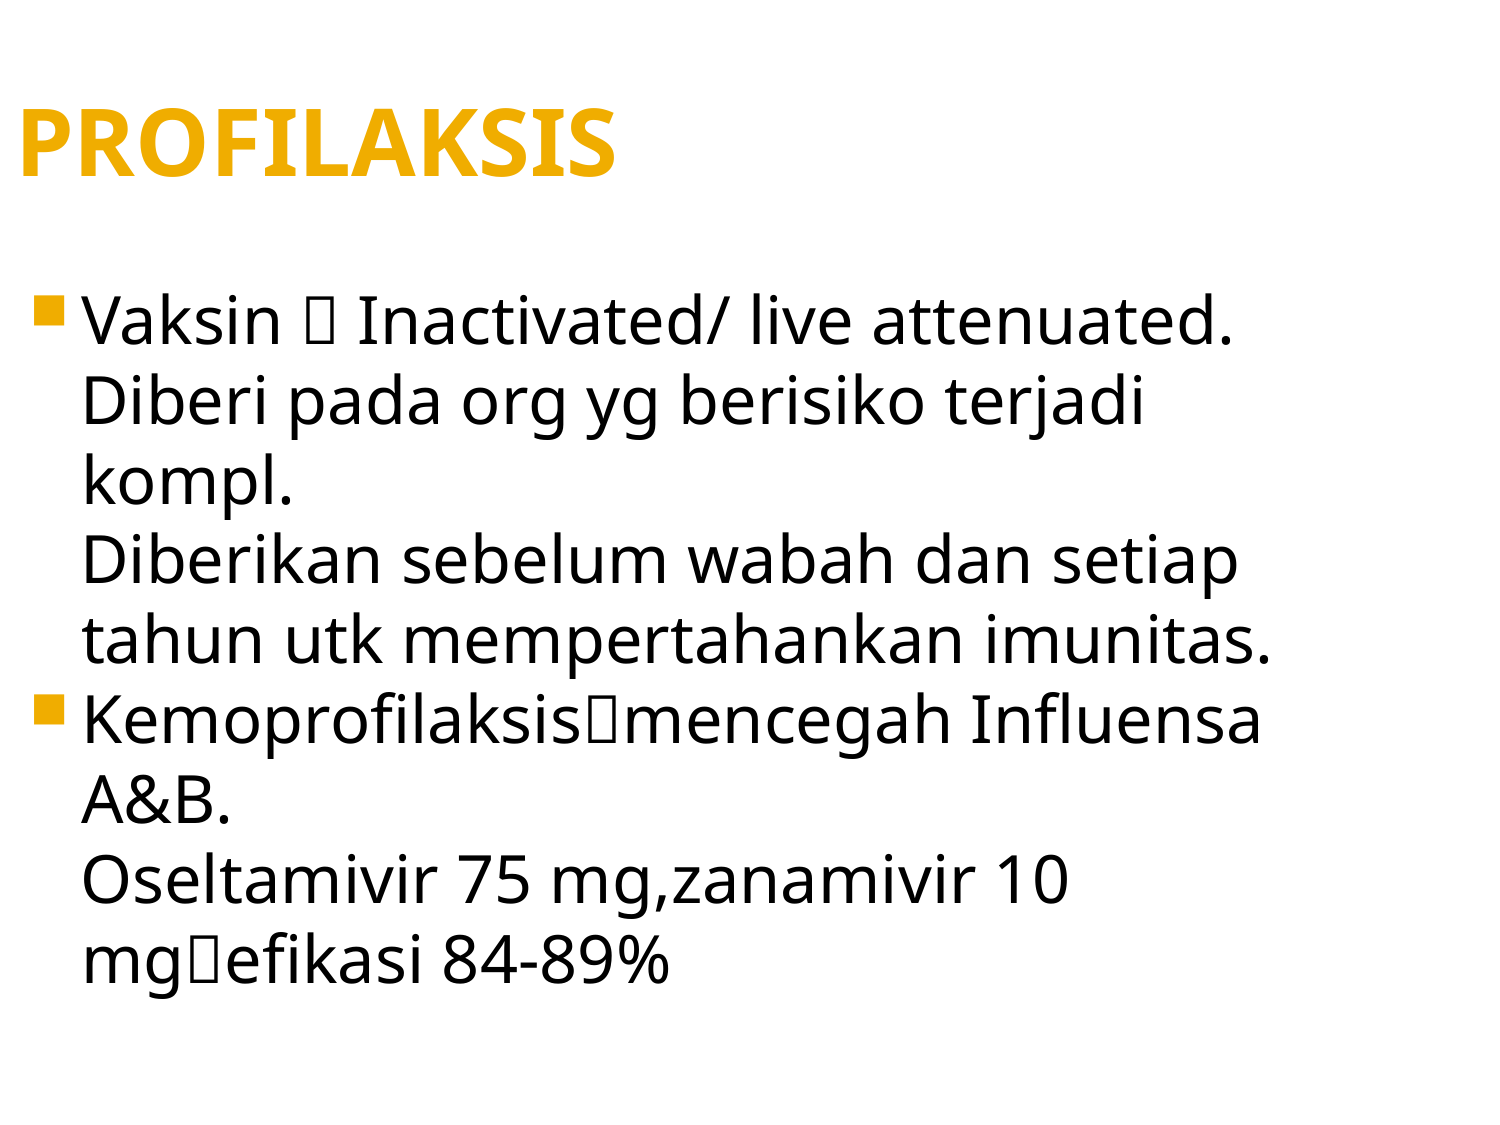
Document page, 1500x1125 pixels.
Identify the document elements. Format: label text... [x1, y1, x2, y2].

list Vaksin  Inactivated/ live attenuated. Diberi pada org yg berisiko terjadi kompl. Diberikan sebelum wabah dan setiap tahun utk mempertahankan imunitas. Kemoprofilaksismencegah Influensa A&B. Oseltamivir 75 mg,zanamivir 10 mgefikasi 84-89% [0, 262, 1350, 1005]
title PROFILAKSIS [0, 45, 1350, 233]
